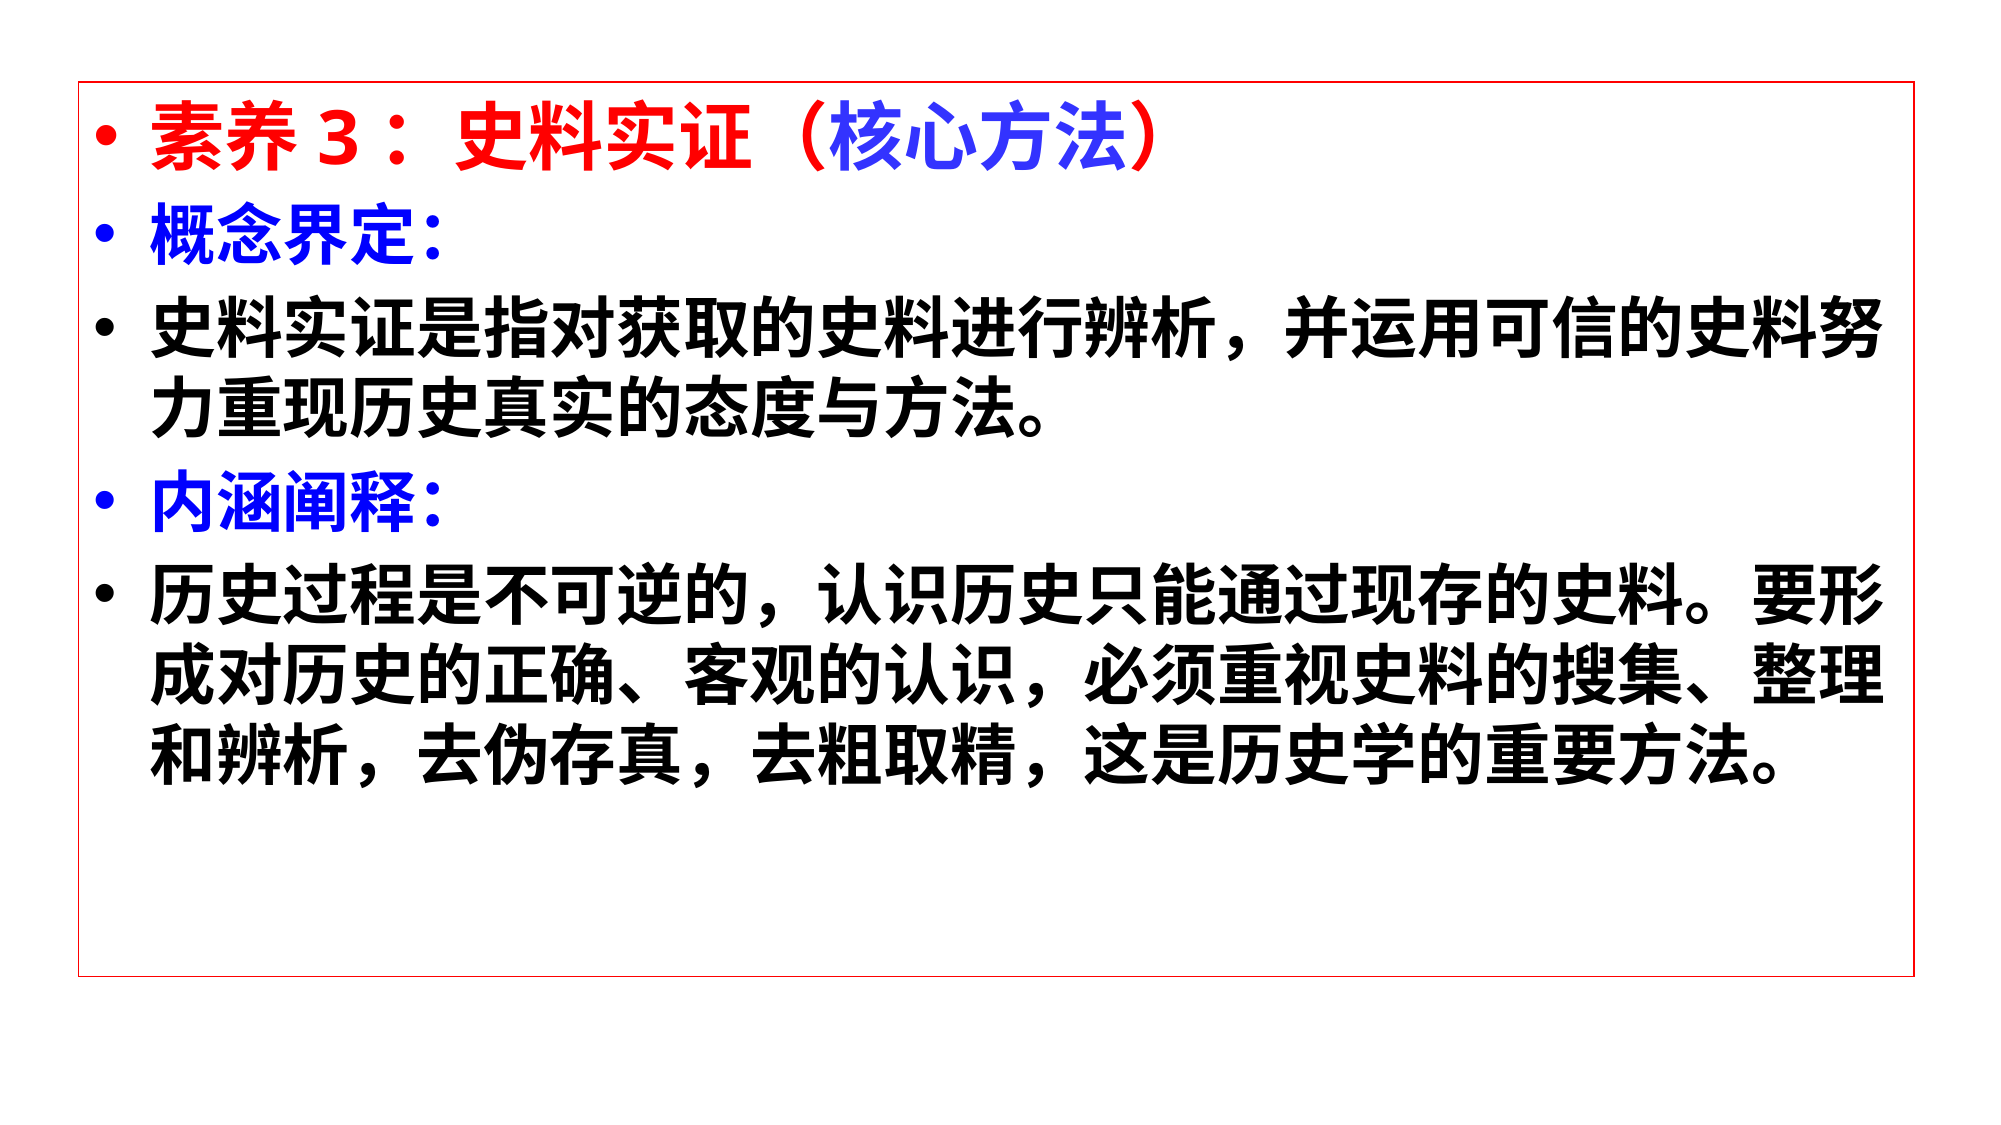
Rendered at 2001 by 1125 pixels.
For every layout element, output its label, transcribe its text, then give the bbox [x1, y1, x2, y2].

text_box 素养3：史料实证（核心方法） 概念界定： 史料实证是指对获取的史料进行辨析，并运用可信的史料努力重现历史真实的态度与方法。 内涵阐释： 历史过程是不可逆的，认识历史只能通过现存的史料。要形成对历史的正确、客观的认识，必须重视史料的搜集、整理和辨析，去伪存真，去粗取精，这是历史学的重要方法。 [78, 81, 1915, 977]
